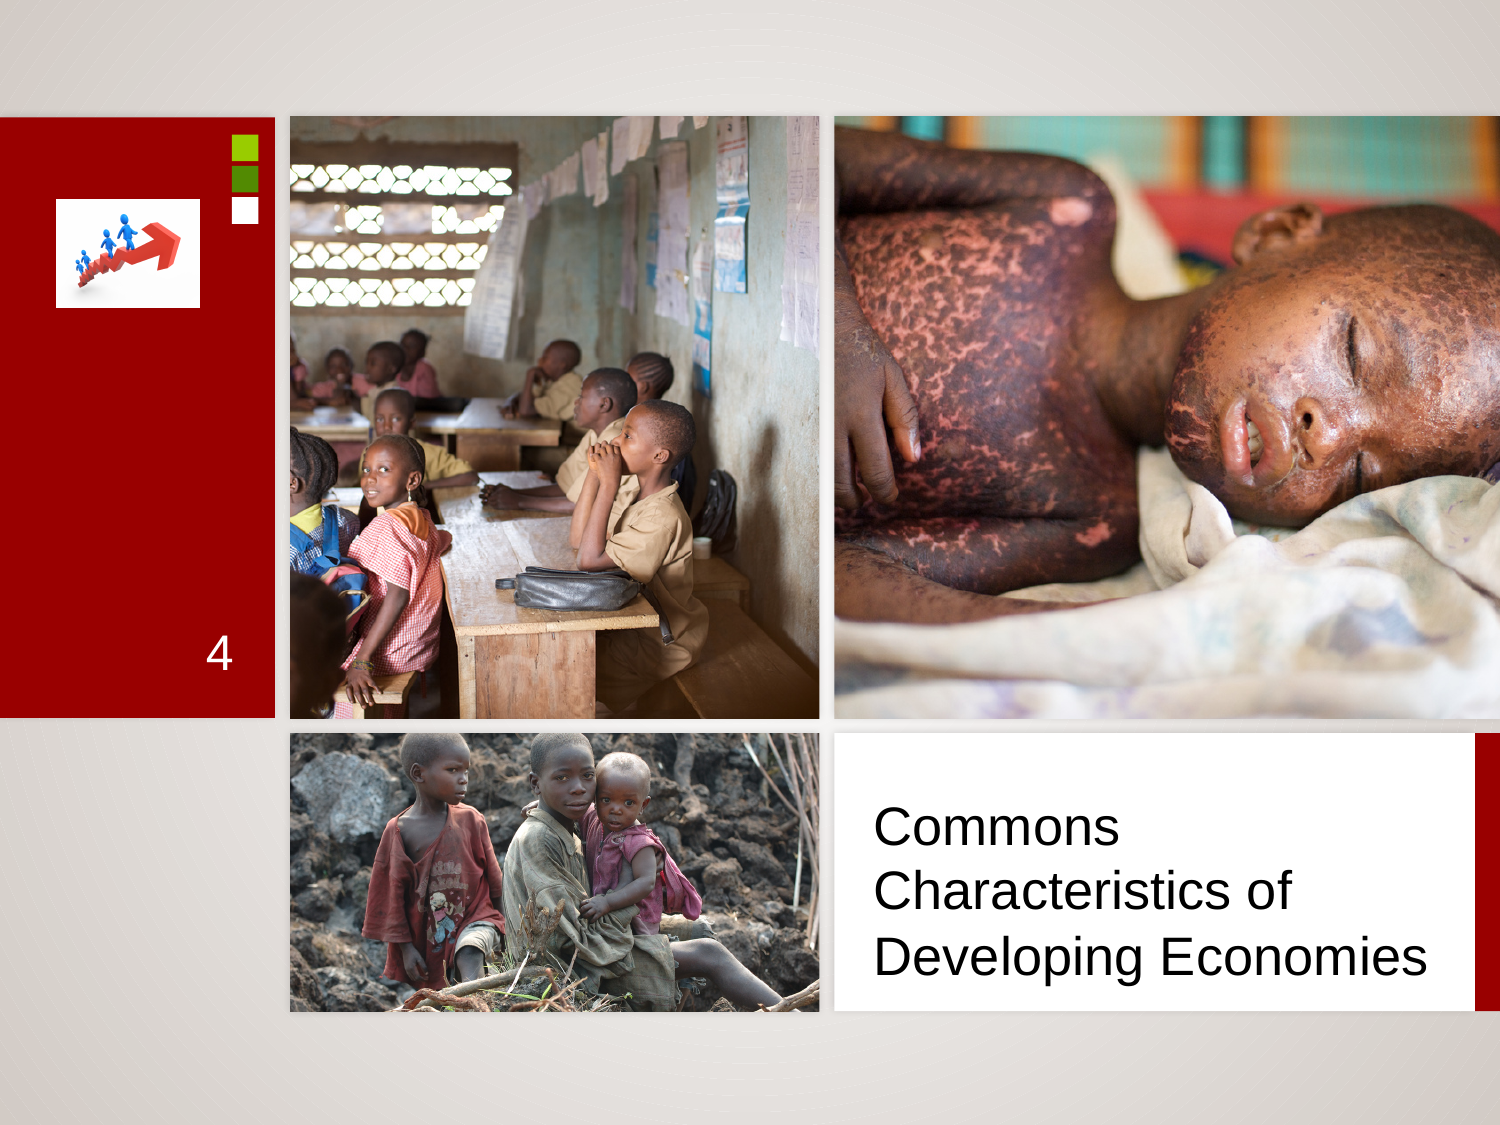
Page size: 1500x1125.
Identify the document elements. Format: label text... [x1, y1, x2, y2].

slide_number 4 [56, 600, 249, 701]
picture [289, 116, 820, 719]
picture [289, 732, 820, 1012]
picture [833, 116, 1500, 719]
title Commons Characteristics of Developing Economies [858, 767, 1452, 994]
picture [56, 199, 201, 308]
